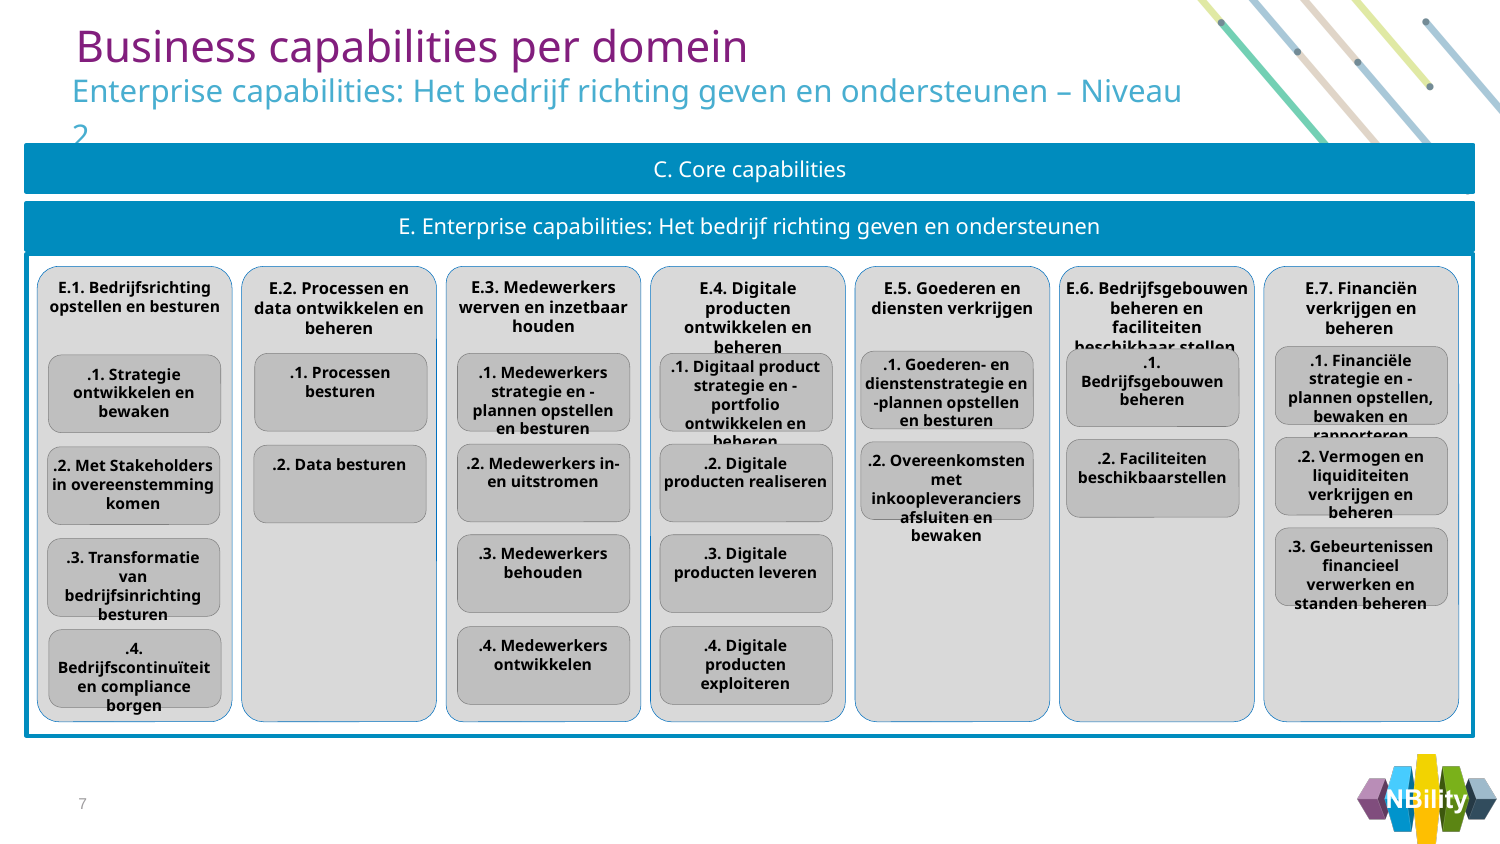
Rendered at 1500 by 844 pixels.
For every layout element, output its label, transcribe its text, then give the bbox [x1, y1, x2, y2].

text_box .1. Digitaal product strategie en -portfolio ontwikkelen en beheren [660, 353, 833, 432]
text_box .3. Gebeurtenissen financieel verwerken en standen beheren [1275, 527, 1448, 606]
text_box .2. Medewerkers in- en uitstromen [457, 444, 630, 522]
text_box E. Enterprise capabilities: Het bedrijf richting geven en ondersteunen [26, 202, 1474, 250]
text_box E.2. Processen en data ontwikkelen en beheren [240, 265, 438, 723]
text_box E.1. Bedrijfsrichting opstellen en besturen [36, 265, 234, 723]
text_box .2. Digitale producten realiseren [660, 444, 833, 522]
text_box .2. Overeenkomsten met inkoopleveranciers afsluiten en bewaken [860, 441, 1034, 520]
text_box .1. Financiële strategie en -plannen opstellen, bewaken en rapporteren [1275, 346, 1448, 425]
text_box E.3. Medewerkers werven en inzetbaar houden [445, 265, 643, 723]
text_box .3. Medewerkers behouden [457, 534, 630, 613]
text_box .1. Processen besturen [254, 353, 428, 432]
text_box .1. Strategie ontwikkelen en bewaken [48, 354, 221, 433]
text_box Business capabilities per domein [75, 13, 1168, 64]
text_box .1. Medewerkers strategie en -plannen opstellen en besturen [457, 353, 630, 432]
text_box .4. Bedrijfscontinuïteit en compliance borgen [48, 629, 222, 708]
text_box E.7. Financiën verkrijgen en beheren [1262, 265, 1460, 723]
text_box .2. Vermogen en liquiditeiten verkrijgen en beheren [1275, 437, 1448, 516]
text_box .3. Digitale producten leveren [660, 534, 833, 613]
text_box E.4. Digitale producten ontwikkelen en beheren [649, 265, 847, 723]
text_box .2. Faciliteiten beschikbaarstellen [1066, 439, 1240, 518]
text_box .2. Data besturen [253, 445, 427, 523]
text_box C. Core capabilities [26, 144, 1474, 192]
text_box .4. Digitale producten exploiteren [660, 626, 833, 705]
text_box .1. Bedrijfsgebouwen beheren [1066, 348, 1240, 427]
text_box .4. Medewerkers ontwikkelen [457, 626, 630, 705]
text_box E.6. Bedrijfsgebouwen beheren en faciliteiten beschikbaar stellen [1058, 265, 1256, 723]
picture [1357, 754, 1499, 844]
text_box [26, 253, 1474, 736]
text_box Enterprise capabilities: Het bedrijf richting geven en ondersteunen – Niveau 2 [71, 64, 1204, 98]
text_box 7 [78, 793, 416, 839]
text_box .3. Transformatie van bedrijfsinrichting besturen [47, 538, 220, 617]
text_box [0, 0, 1500, 844]
text_box E.5. Goederen en diensten verkrijgen [853, 265, 1051, 723]
text_box .2. Met Stakeholders in overeenstemming komen [47, 446, 220, 525]
text_box .1. Goederen- en dienstenstrategie en -plannen opstellen en besturen [860, 351, 1034, 429]
